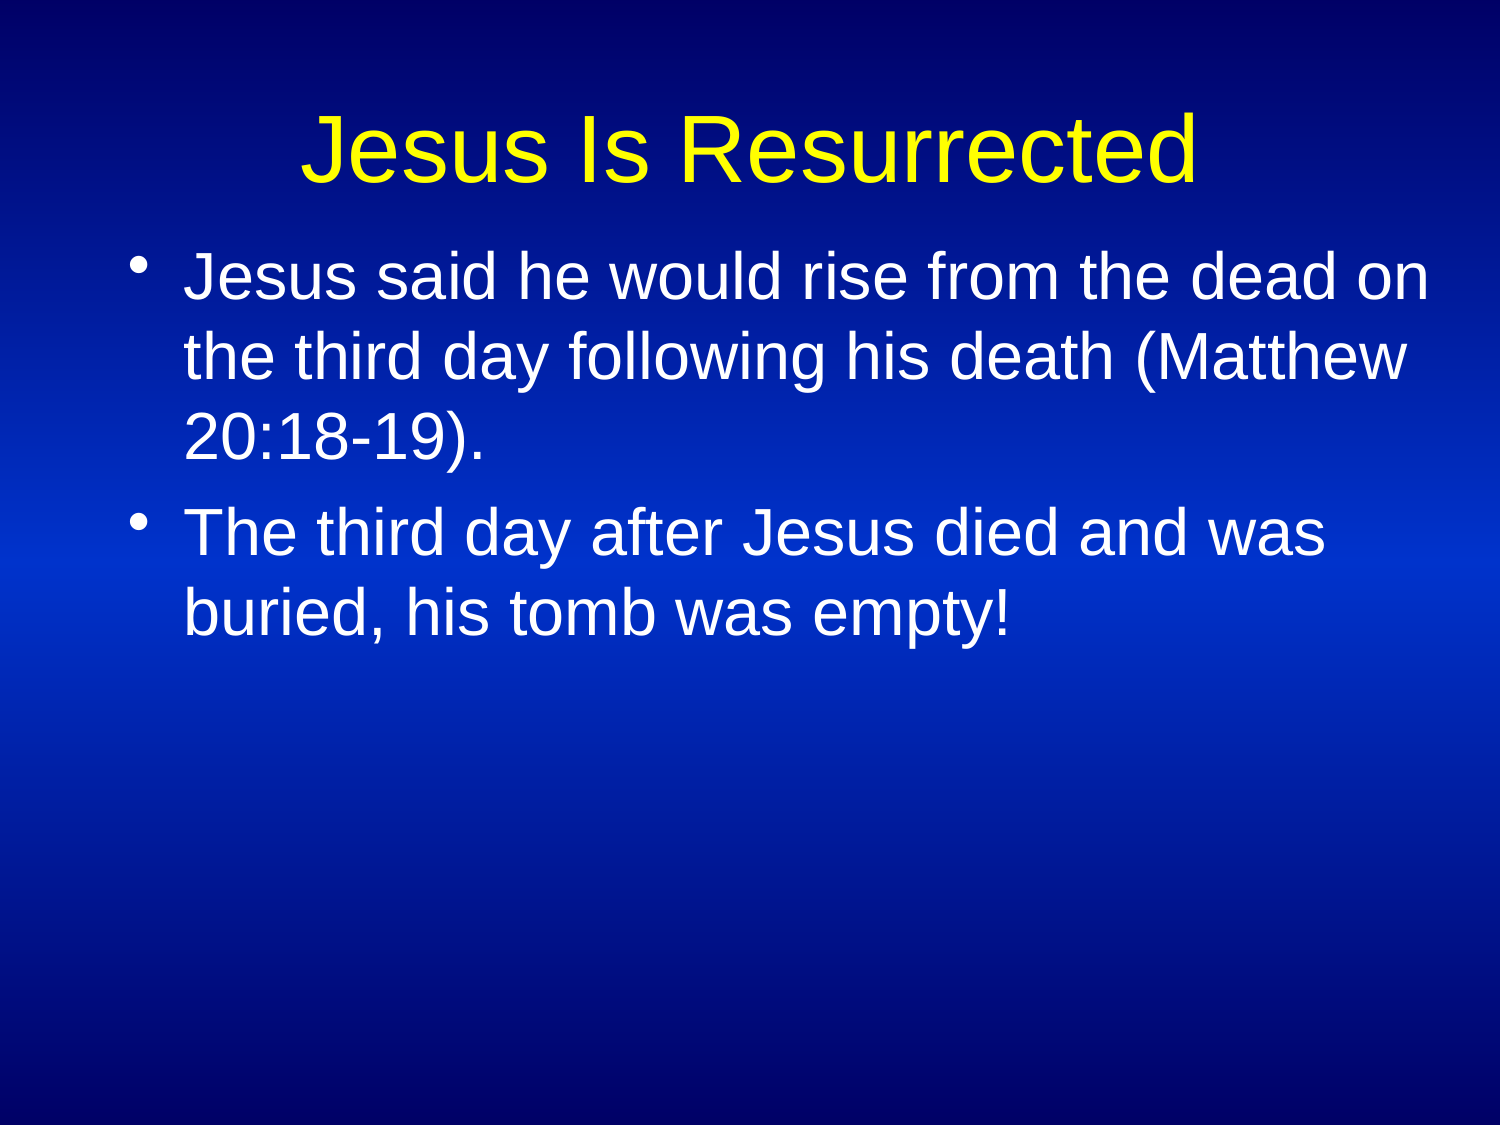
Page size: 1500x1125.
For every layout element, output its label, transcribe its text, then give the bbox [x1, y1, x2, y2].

title Jesus Is Resurrected [37, 50, 1463, 238]
list Jesus said he would rise from the dead on the third day following his death (Matthew 20:18-19). The third day after Jesus died and was buried, his tomb was empty! [112, 224, 1463, 1125]
